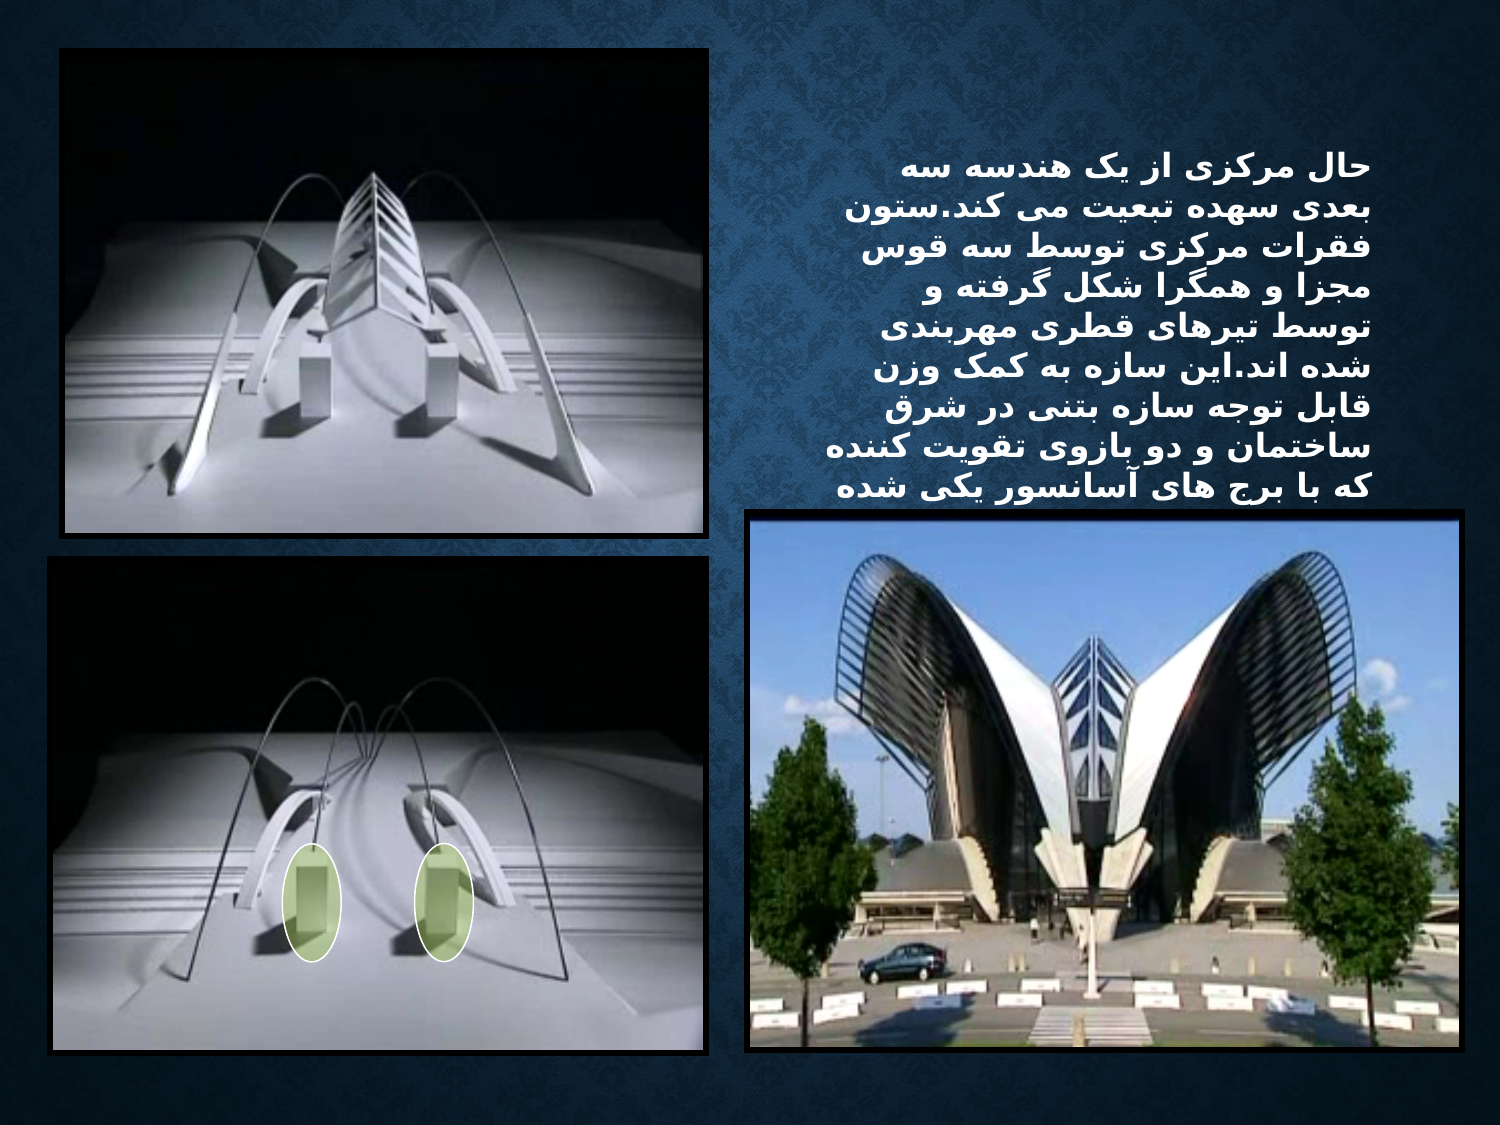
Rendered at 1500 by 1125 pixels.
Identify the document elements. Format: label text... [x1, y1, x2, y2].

picture [64, 54, 704, 534]
picture [749, 514, 1460, 1048]
picture [52, 561, 704, 1051]
text_box حال مرکزی از یک هندسه سه بعدی سهده تبعیت می کند.ستون فقرات مرکزی توسط سه قوس مجزا و همگرا شکل گرفته و توسط تیرهای قطری مهربندی شده اند.این سازه به کمک وزن قابل توجه سازه بتنی در شرق ساختمان و دو بازوی تقویت کننده که با برج های آسانسور یکی شده اند در غرب ساختمان پایدار می شوند. [809, 137, 1388, 509]
